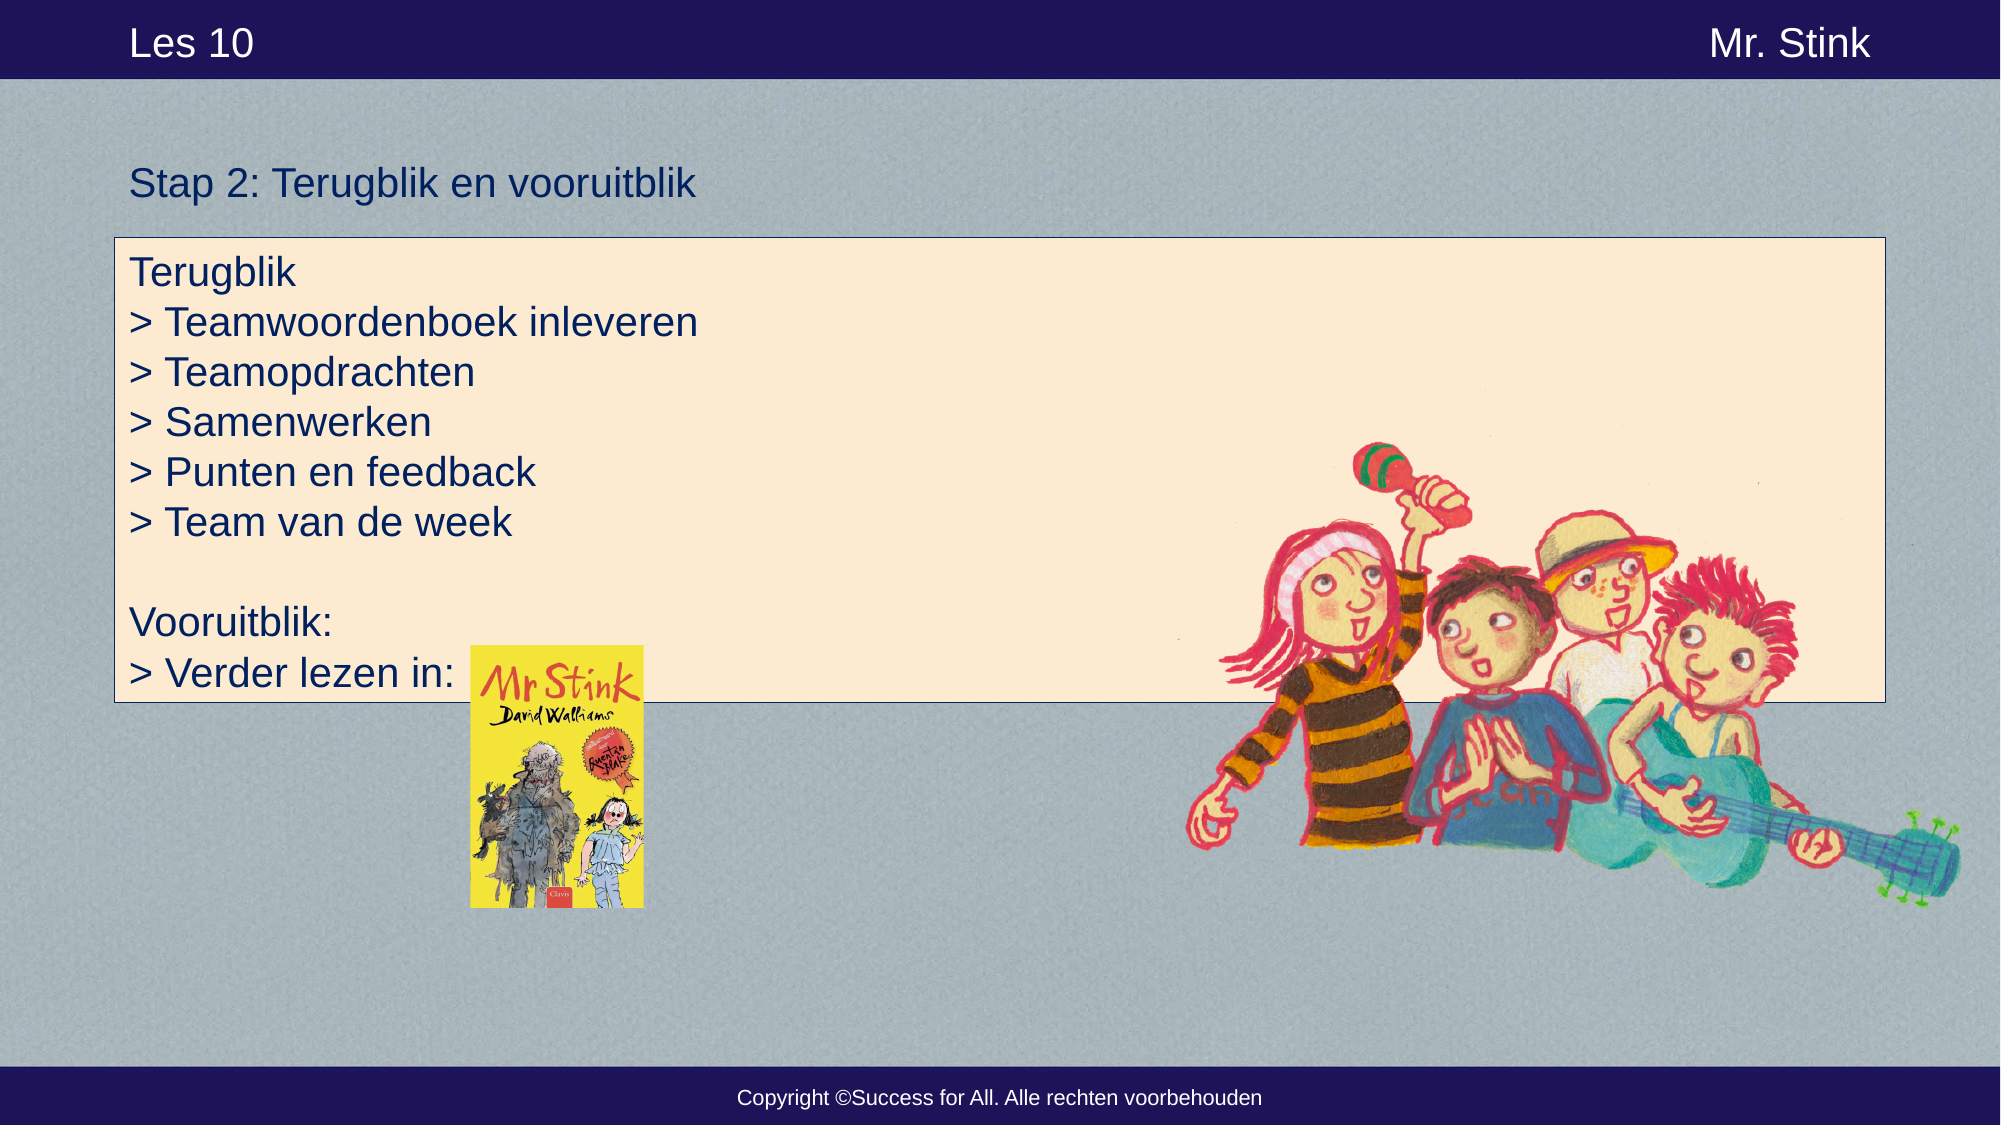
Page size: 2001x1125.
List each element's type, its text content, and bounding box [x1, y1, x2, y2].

text_box Mr. Stink [999, 8, 1886, 73]
text_box Les 10 [114, 8, 354, 73]
text_box Stap 2: Terugblik en vooruitblik [113, 148, 1635, 214]
picture [0, 0, 2001, 1125]
text_box Copyright ©Success for All. Alle rechten voorbehouden [0, 1076, 2000, 1125]
text_box Terugblik > Teamwoordenboek inleveren > Teamopdrachten > Samenwerken > Punten en feedback > Team van de week Vooruitblik: > Verder lezen in: [114, 237, 1886, 703]
